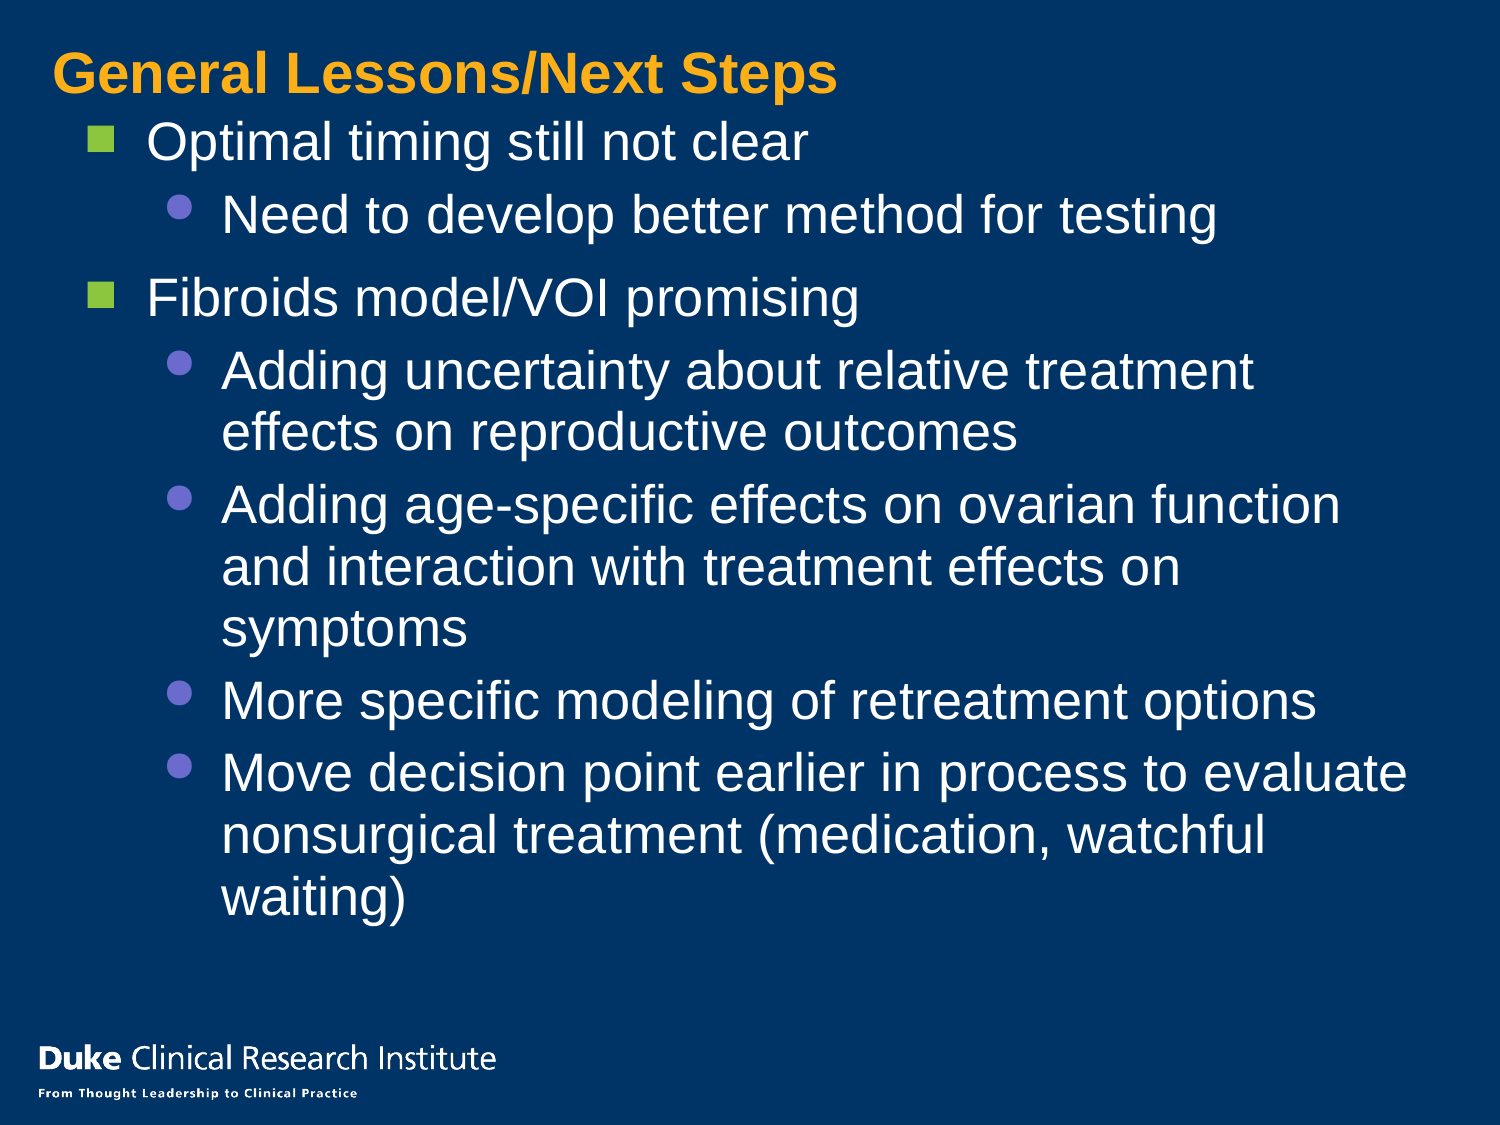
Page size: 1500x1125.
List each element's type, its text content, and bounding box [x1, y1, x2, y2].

list Optimal timing still not clear Need to develop better method for testing Fibroids model/VOI promising Adding uncertainty about relative treatment effects on reproductive outcomes Adding age-specific effects on ovarian function and interaction with treatment effects on symptoms More specific modeling of retreatment options Move decision point earlier in process to evaluate nonsurgical treatment (medication, watchful waiting) [74, 103, 1427, 1125]
picture [29, 1040, 74, 1105]
title General Lessons/Next Steps [36, 36, 1463, 112]
